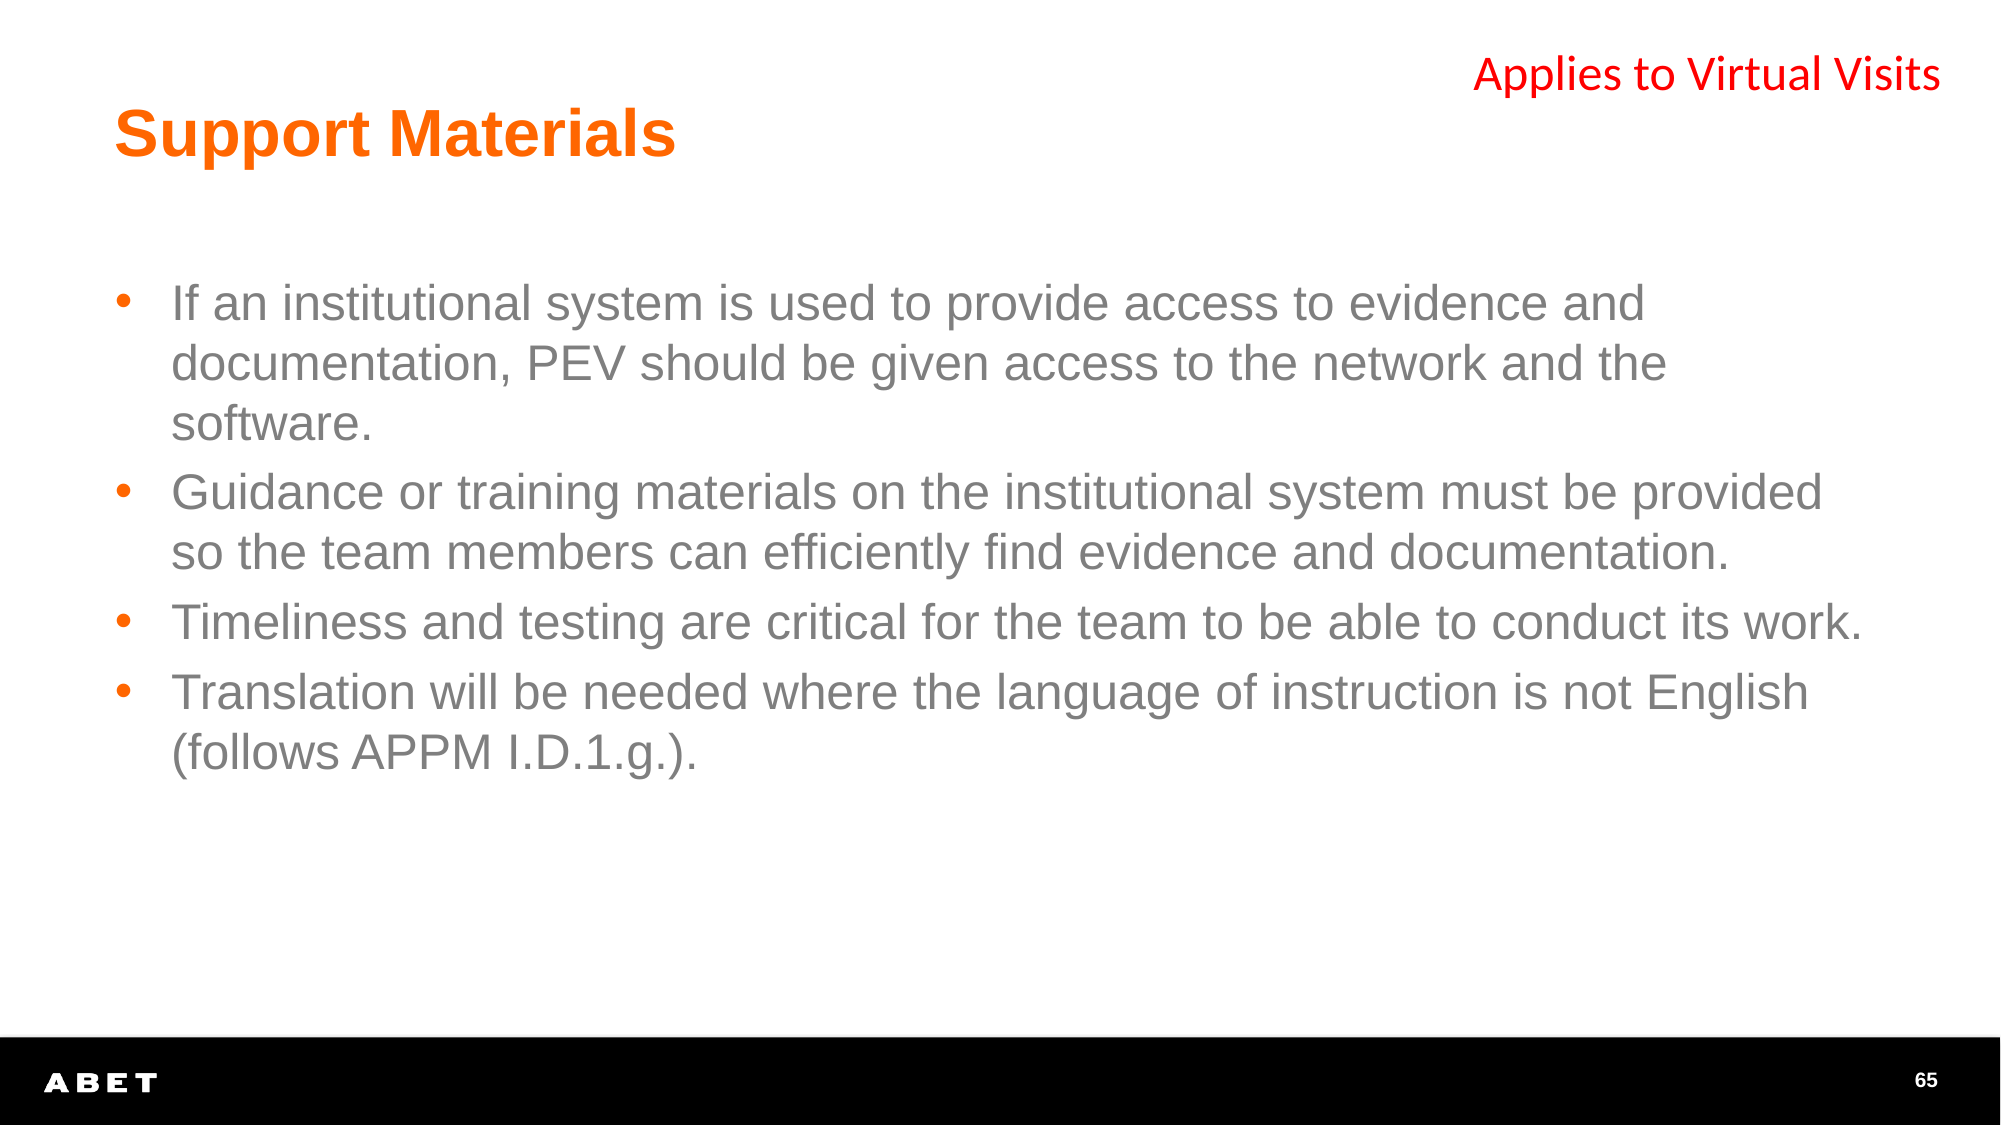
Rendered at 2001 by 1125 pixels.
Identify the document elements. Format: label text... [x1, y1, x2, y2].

picture [16, 1052, 184, 1113]
title Support Materials [99, 82, 1900, 213]
list If an institutional system is used to provide access to evidence and documentation, PEV should be given access to the network and the software. Guidance or training materials on the institutional system must be provided so the team members can efficiently find evidence and documentation. Timeliness and testing are critical for the team to be able to conduct its work. Translation will be needed where the language of instruction is not English (follows APPM I.D.1.g.). [99, 262, 1900, 975]
text_box Applies to Virtual Visits [1458, 32, 1957, 108]
